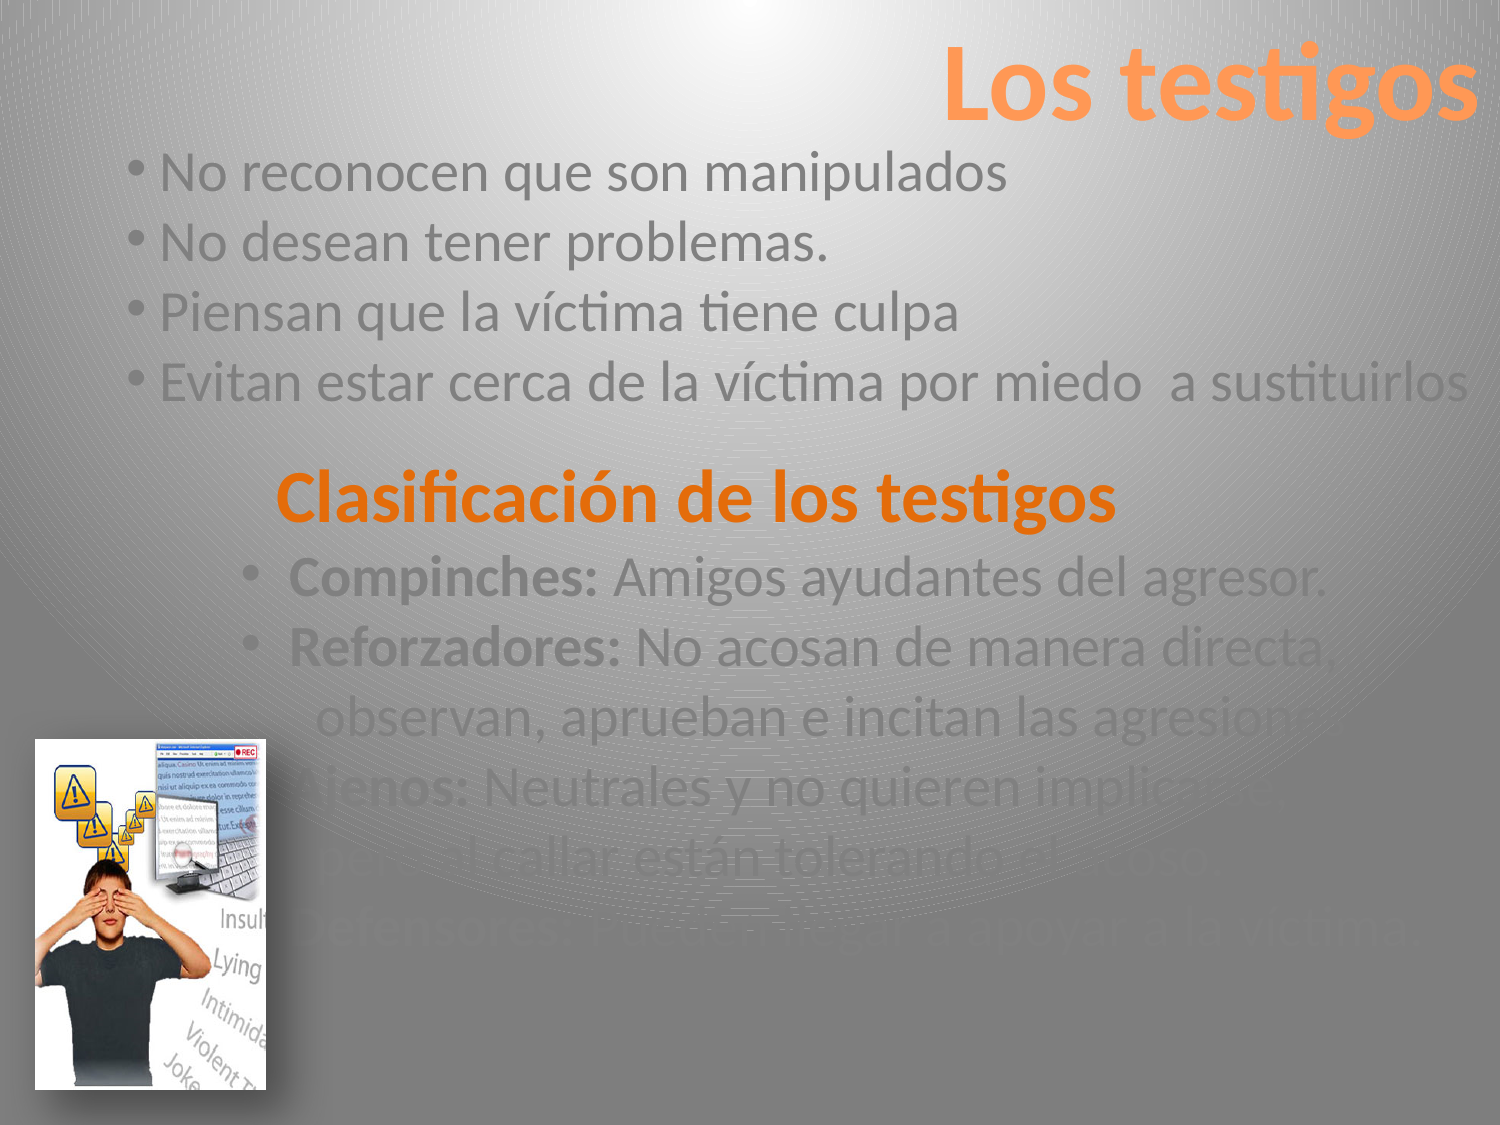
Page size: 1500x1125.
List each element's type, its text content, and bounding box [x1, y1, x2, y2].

text_box No reconocen que son manipulados No desean tener problemas. Piensan que la víctima tiene culpa Evitan estar cerca de la víctima por miedo a sustituirlos Clasificación de los testigos Compinches: Amigos ayudantes del agresor. Reforzadores: No acosan de manera directa, observan, aprueban e incitan las agresiones Ajenos: Neutrales y no quieren implicarse, pero al callar están tolerando el acoso. Defensores: Pueden llegar a apoyar a la víctima. [111, 125, 1500, 1035]
text_box Los testigos [927, 0, 1497, 150]
picture [34, 739, 266, 1091]
